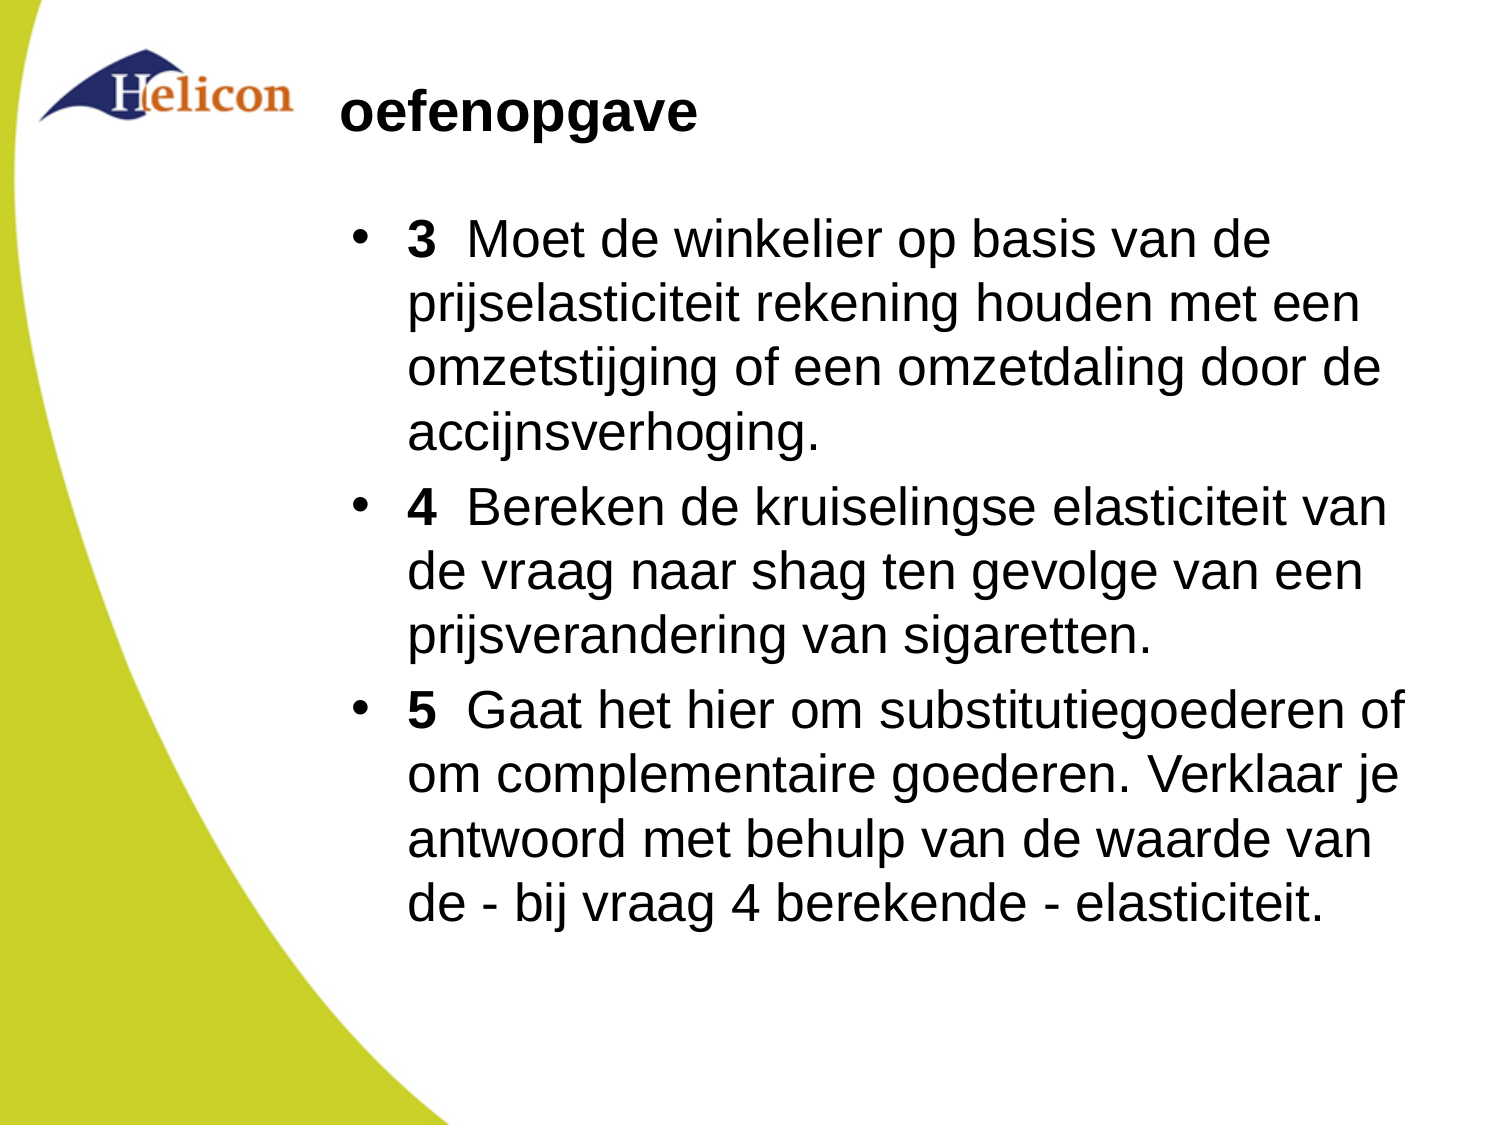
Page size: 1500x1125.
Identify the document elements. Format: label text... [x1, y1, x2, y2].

title oefenopgave [324, 54, 1415, 161]
list 3 Moet de winkelier op basis van de prijselasticiteit rekening houden met een omzetstijging of een omzetdaling door de accijnsverhoging. 4 Bereken de kruiselingse elasticiteit van de vraag naar shag ten gevolge van een prijsverandering van sigaretten. 5 Gaat het hier om substitutiegoederen of om complementaire goederen. Verklaar je antwoord met behulp van de waarde van de - bij vraag 4 berekende - elasticiteit. [336, 196, 1425, 1005]
picture [0, 0, 1500, 1125]
